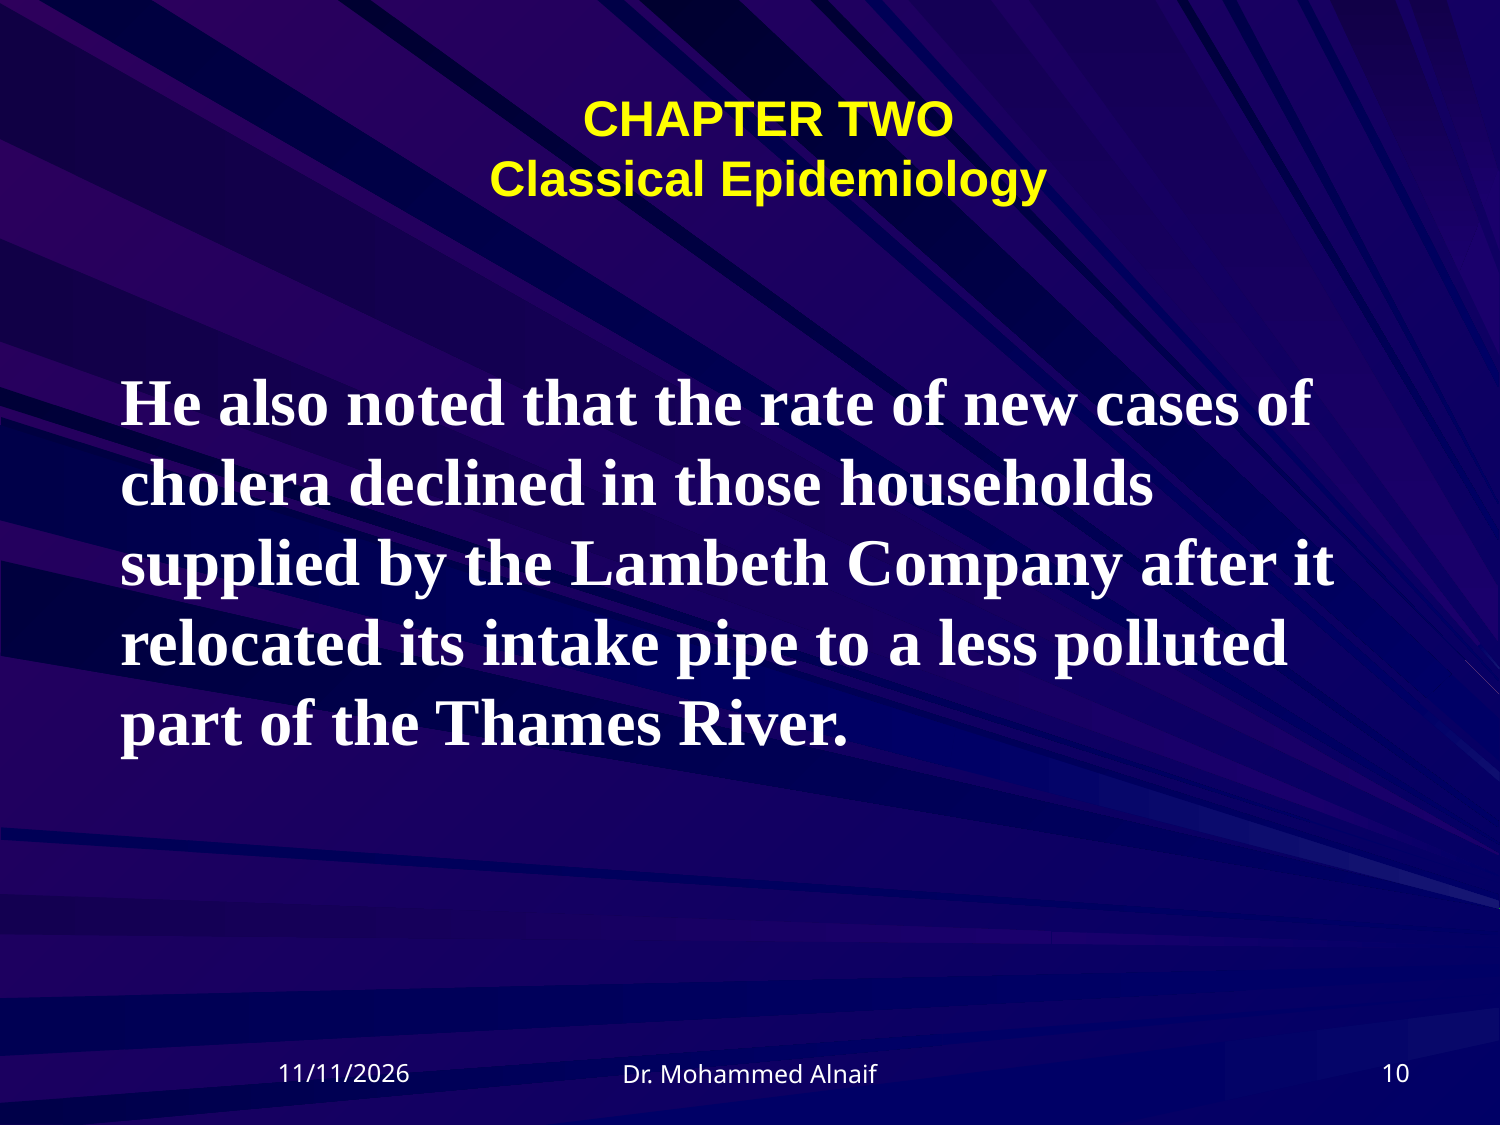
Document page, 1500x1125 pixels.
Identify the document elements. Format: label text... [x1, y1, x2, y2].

slide_number 10 [1074, 1023, 1426, 1100]
footer Dr. Mohammed Alnaif [512, 1024, 988, 1101]
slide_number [74, 1023, 426, 1100]
title CHAPTER TWO Classical Epidemiology [93, 23, 1444, 270]
subtitle He also noted that the rate of new cases of cholera declined in those households supplied by the Lambeth Company after it relocated its intake pipe to a less polluted part of the Thames River. [105, 351, 1395, 926]
